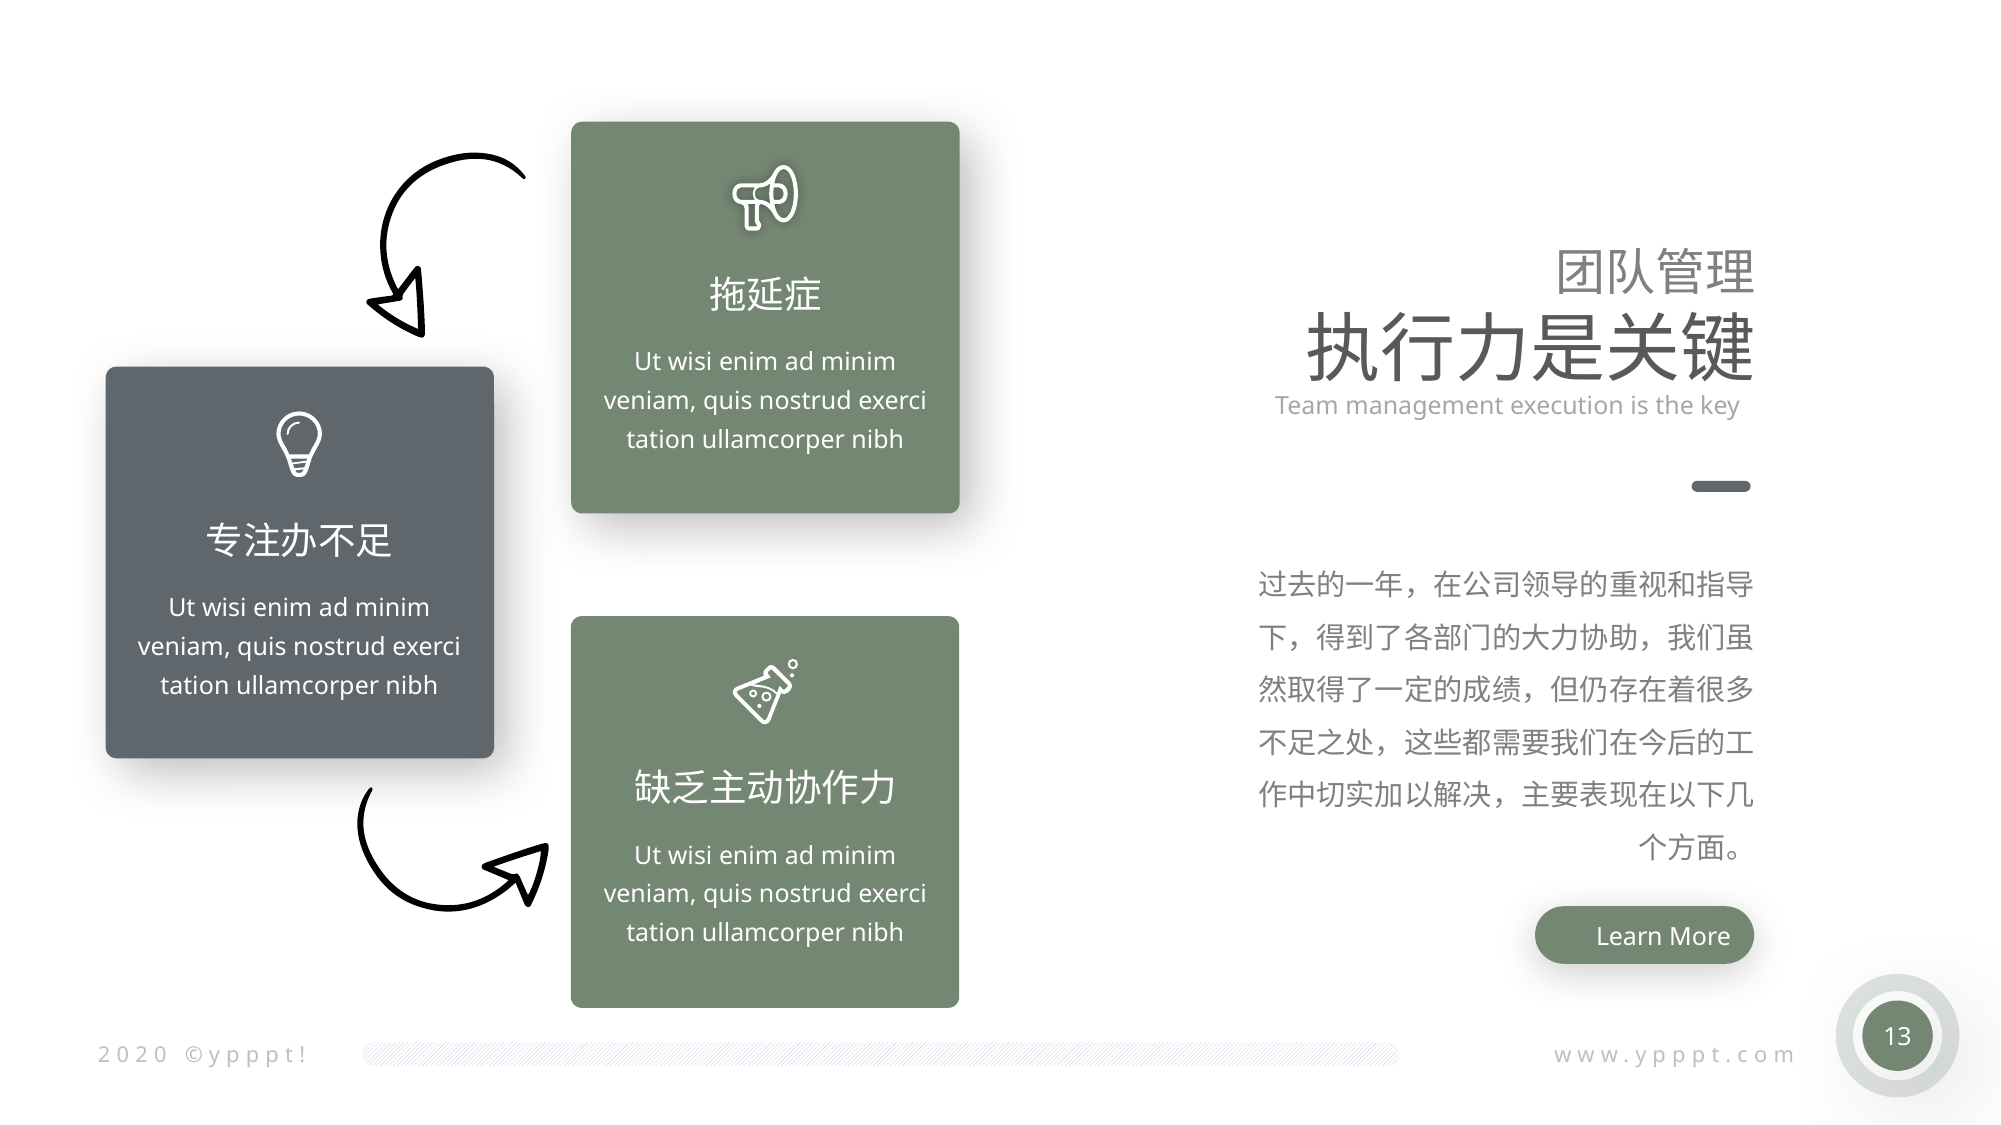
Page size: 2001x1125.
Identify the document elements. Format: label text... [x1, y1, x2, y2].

text_box www.ypppt.com [1419, 1032, 1810, 1074]
text_box [569, 615, 961, 822]
text_box 拖延症 [694, 263, 837, 323]
text_box [360, 1041, 1401, 1067]
text_box [571, 461, 960, 514]
text_box [732, 164, 798, 231]
text_box [105, 707, 495, 759]
text_box [571, 121, 960, 328]
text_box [732, 658, 798, 725]
text_box 团队管理 执行力是关键 [1264, 232, 1771, 398]
text_box [1691, 480, 1751, 492]
text_box 专注办不足 [190, 509, 409, 570]
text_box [1835, 973, 1960, 1098]
text_box Team management execution is the key [1260, 381, 1756, 427]
text_box [357, 787, 549, 912]
text_box [105, 366, 495, 575]
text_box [276, 411, 323, 478]
text_box [366, 152, 526, 338]
text_box 过去的一年，在公司领导的重视和指导下，得到了各部门的大力协助，我们虽然取得了一定的成绩，但仍存在着很多不足之处，这些都需要我们在今后的工作中切实加以解决，主要表现在以下几个方面。 [1236, 541, 1771, 872]
text_box Ut wisi enim ad minim veniam, quis nostrud exerci tation ullamcorper nibh [103, 575, 496, 707]
text_box Ut wisi enim ad minim veniam, quis nostrud exerci tation ullamcorper nibh [569, 328, 962, 461]
text_box 缺乏主动协作力 [619, 756, 912, 817]
text_box Ut wisi enim ad minim veniam, quis nostrud exerci tation ullamcorper nibh [569, 822, 962, 955]
text_box [569, 955, 961, 1009]
text_box Learn More [1535, 906, 1755, 964]
text_box 2020 ©ypppt! [83, 1032, 429, 1074]
